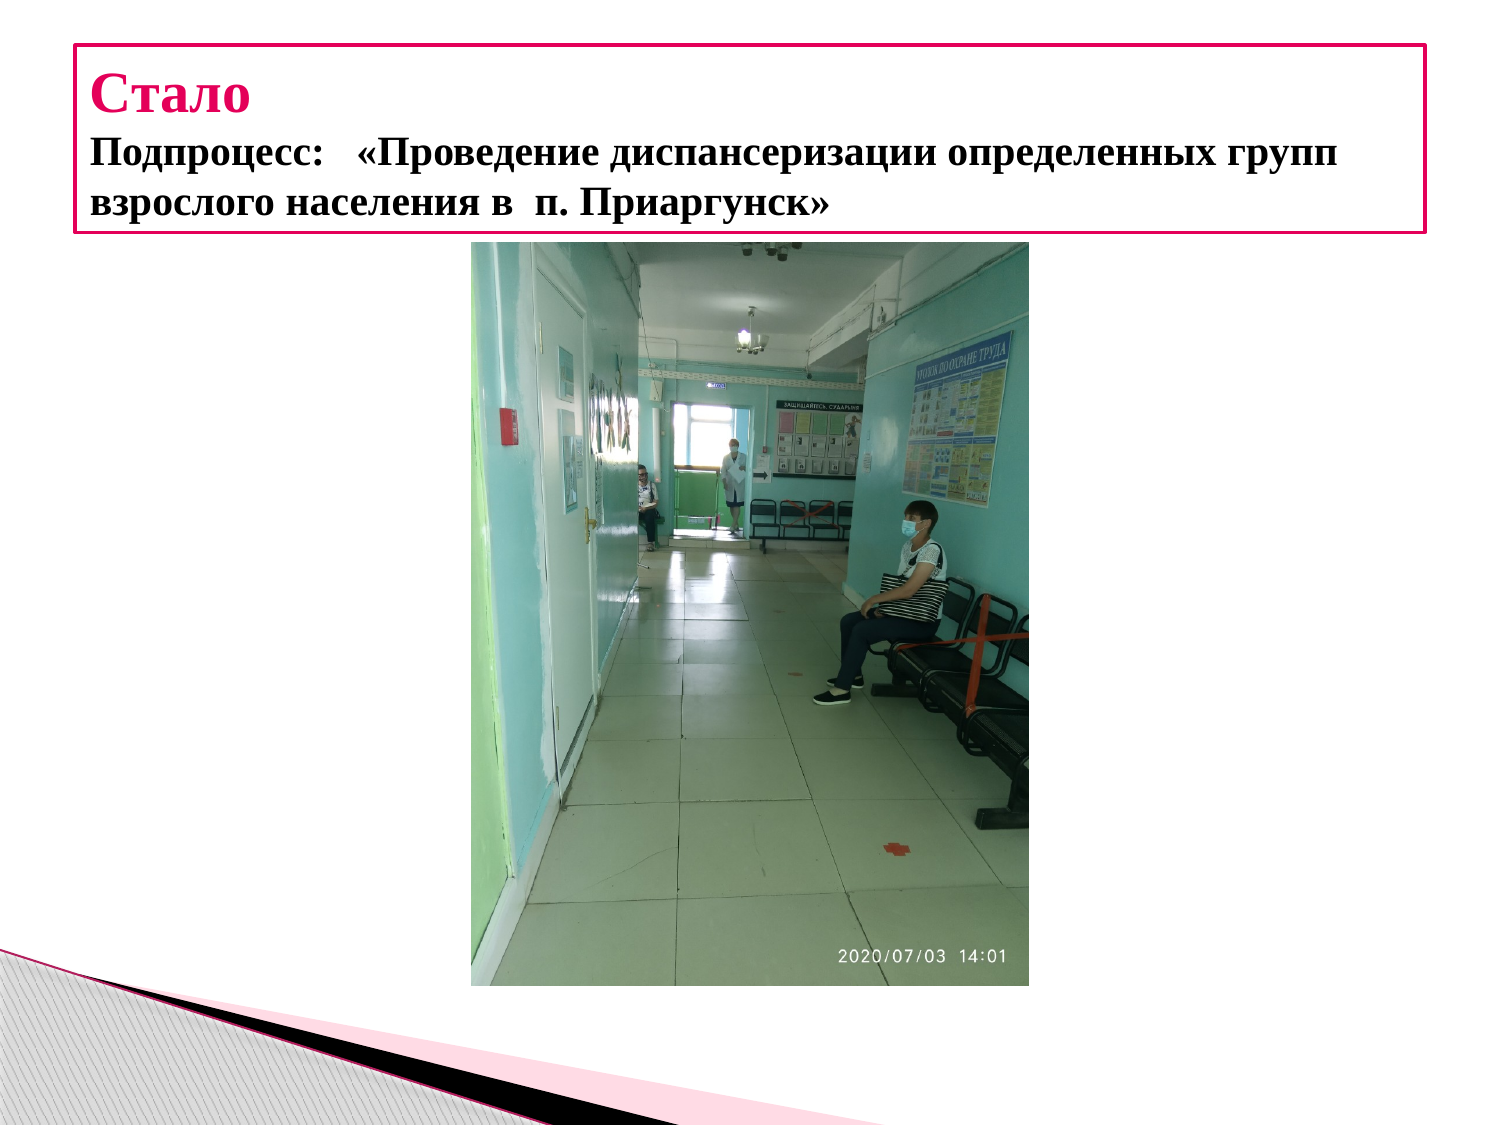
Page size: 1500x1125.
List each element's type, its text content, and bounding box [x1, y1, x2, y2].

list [471, 242, 1029, 986]
title Стало Подпроцесс: «Проведение диспансеризации определенных групп взрослого населения в п. Приаргунск» [75, 45, 1425, 233]
